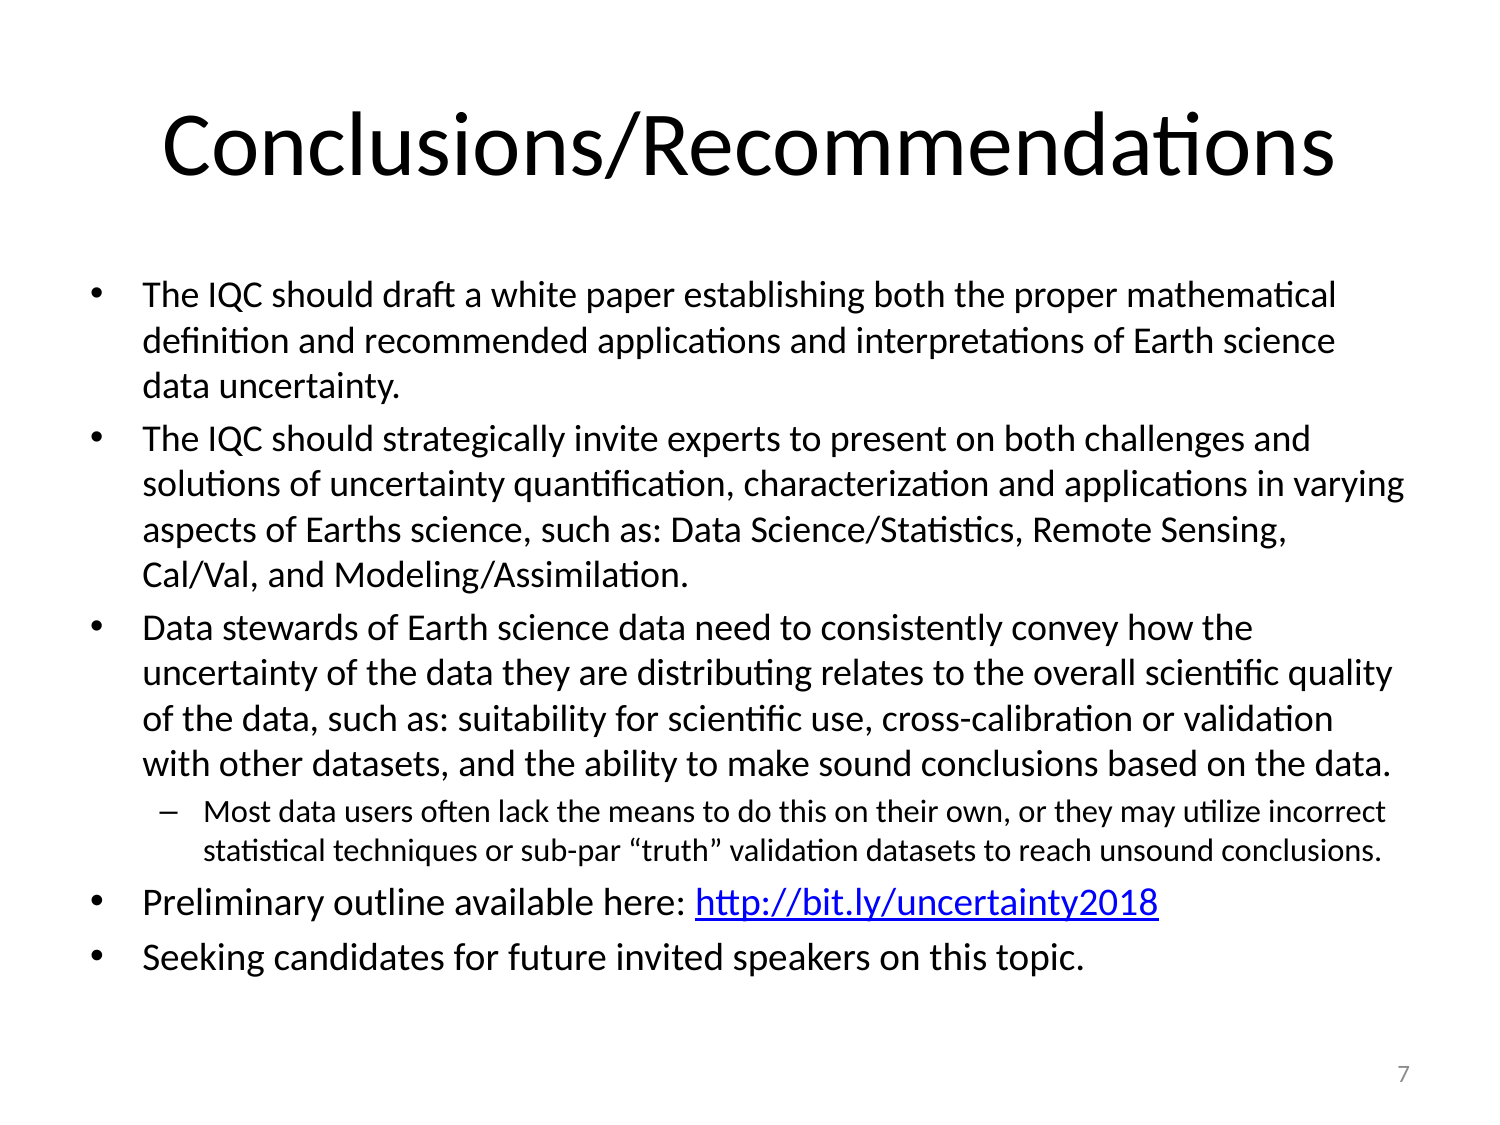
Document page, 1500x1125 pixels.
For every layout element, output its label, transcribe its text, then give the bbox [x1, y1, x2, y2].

list The IQC should draft a white paper establishing both the proper mathematical definition and recommended applications and interpretations of Earth science data uncertainty. The IQC should strategically invite experts to present on both challenges and solutions of uncertainty quantification, characterization and applications in varying aspects of Earths science, such as: Data Science/Statistics, Remote Sensing, Cal/Val, and Modeling/Assimilation. Data stewards of Earth science data need to consistently convey how the uncertainty of the data they are distributing relates to the overall scientific quality of the data, such as: suitability for scientific use, cross-calibration or validation with other datasets, and the ability to make sound conclusions based on the data. Most data users often lack the means to do this on their own, or they may utilize incorrect statistical techniques or sub-par “truth” validation datasets to reach unsound conclusions. Preliminary outline available here: http://bit.ly/uncertainty2018 Seeking candidates for future invited speakers on this topic. [75, 262, 1425, 1005]
slide_number 7 [1074, 1042, 1425, 1103]
title Conclusions/Recommendations [75, 45, 1425, 233]
